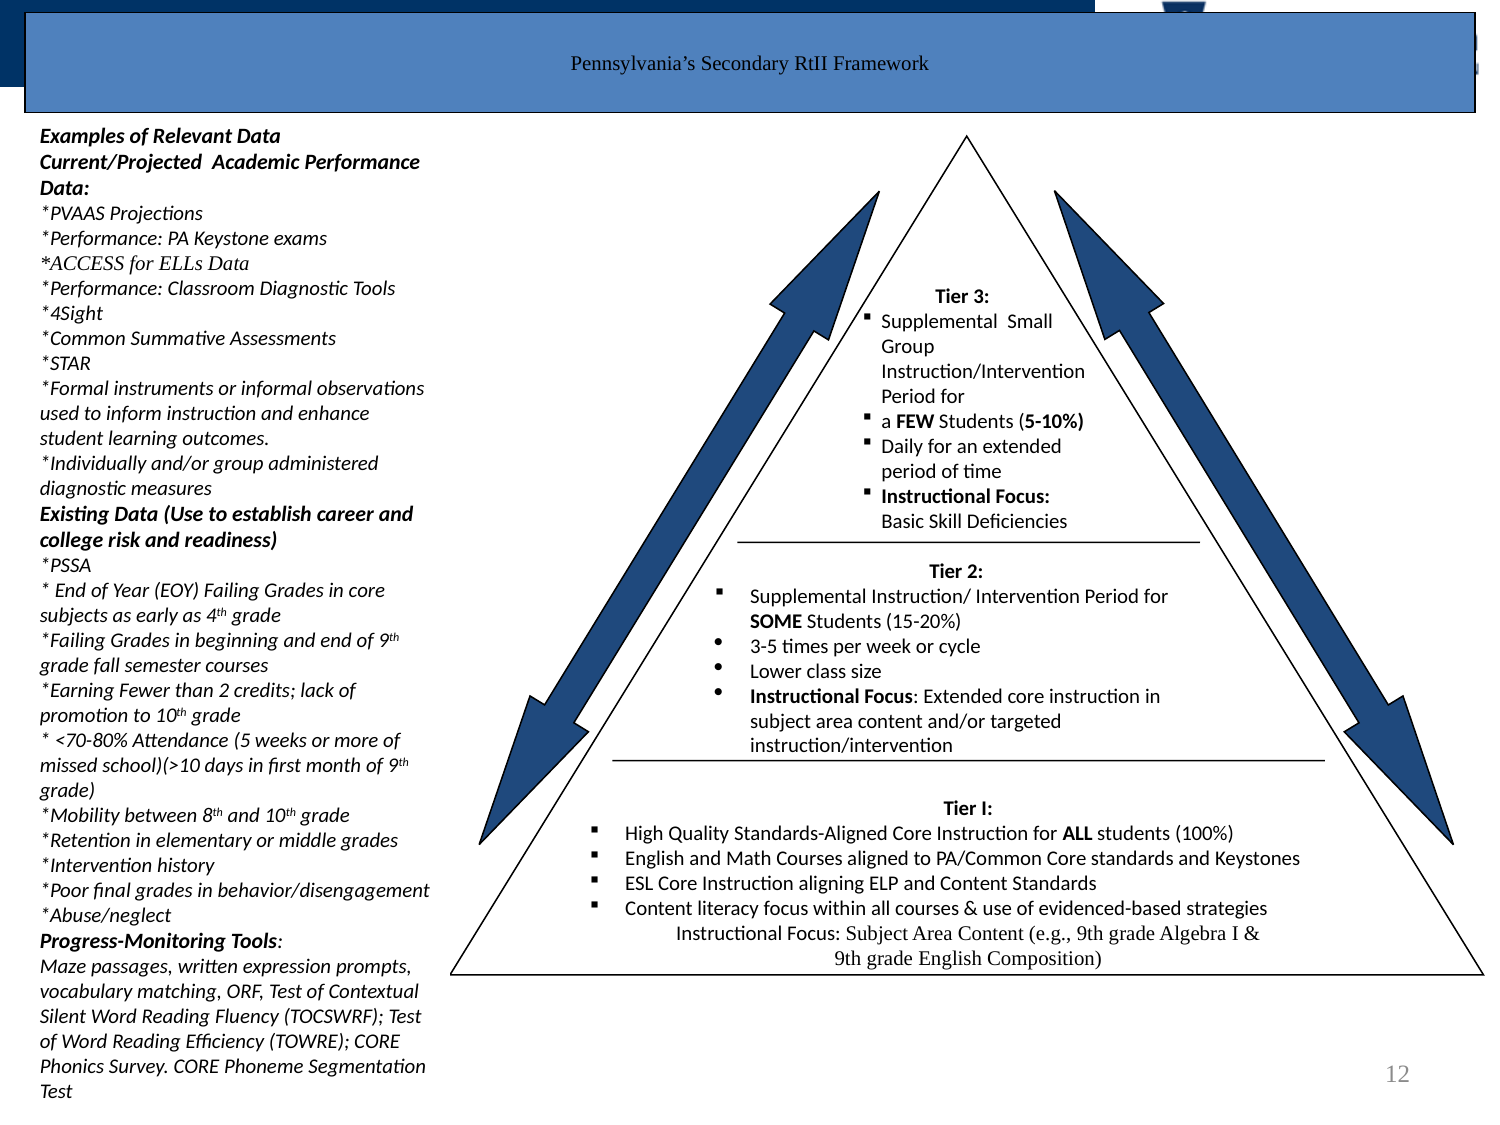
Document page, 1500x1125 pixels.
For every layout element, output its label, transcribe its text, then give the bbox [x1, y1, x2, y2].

text_box Examples of Relevant Data Current/Projected Academic Performance Data: *PVAAS Projections *Performance: PA Keystone exams *ACCESS for ELLs Data *Performance: Classroom Diagnostic Tools *4Sight *Common Summative Assessments *STAR *Formal instruments or informal observations used to inform instruction and enhance student learning outcomes. *Individually and/or group administered diagnostic measures Existing Data (Use to establish career and college risk and readiness) *PSSA * End of Year (EOY) Failing Grades in core subjects as early as 4th grade *Failing Grades in beginning and end of 9th grade fall semester courses *Earning Fewer than 2 credits; lack of promotion to 10th grade * <70-80% Attendance (5 weeks or more of missed school)(>10 days in first month of 9th grade) *Mobility between 8th and 10th grade *Retention in elementary or middle grades *Intervention history *Poor final grades in behavior/disengagement *Abuse/neglect Progress-Monitoring Tools: Maze passages, written expression prompts, vocabulary matching, ORF, Test of Contextual Silent Word Reading Fluency (TOCSWRF); Test of Word Reading Efficiency (TOWRE); CORE Phonics Survey. CORE Phoneme Segmentation Test [24, 113, 450, 1111]
text_box [717, 408, 799, 540]
text_box Tier 3: Supplemental Small Group Instruction/Intervention Period for a FEW Students (5-10%) Daily for an extended period of time Instructional Focus: Basic Skill Deficiencies [799, 275, 1126, 540]
text_box [1329, 607, 1454, 845]
text_box Tier I: High Quality Standards-Aligned Core Instruction for ALL students (100%) English and Math Courses aligned to PA/Common Core standards and Keystones ESL Core Instruction aligning ELP and Content Standards Content literacy focus within all courses & use of evidenced-based strategies Instructional Focus: Subject Area Content (e.g., 9th grade Algebra I & 9th grade English Composition) [575, 787, 1362, 986]
text_box [479, 603, 607, 845]
text_box [450, 720, 1484, 975]
text_box [1054, 190, 1288, 540]
picture [1134, 0, 1485, 90]
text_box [612, 542, 1326, 761]
slide_number 12 [1074, 1042, 1425, 1103]
text_box [1126, 394, 1216, 540]
text_box [881, 136, 1053, 275]
text_box Pennsylvania’s Secondary RtII Framework [24, 12, 1475, 113]
text_box [645, 191, 880, 540]
